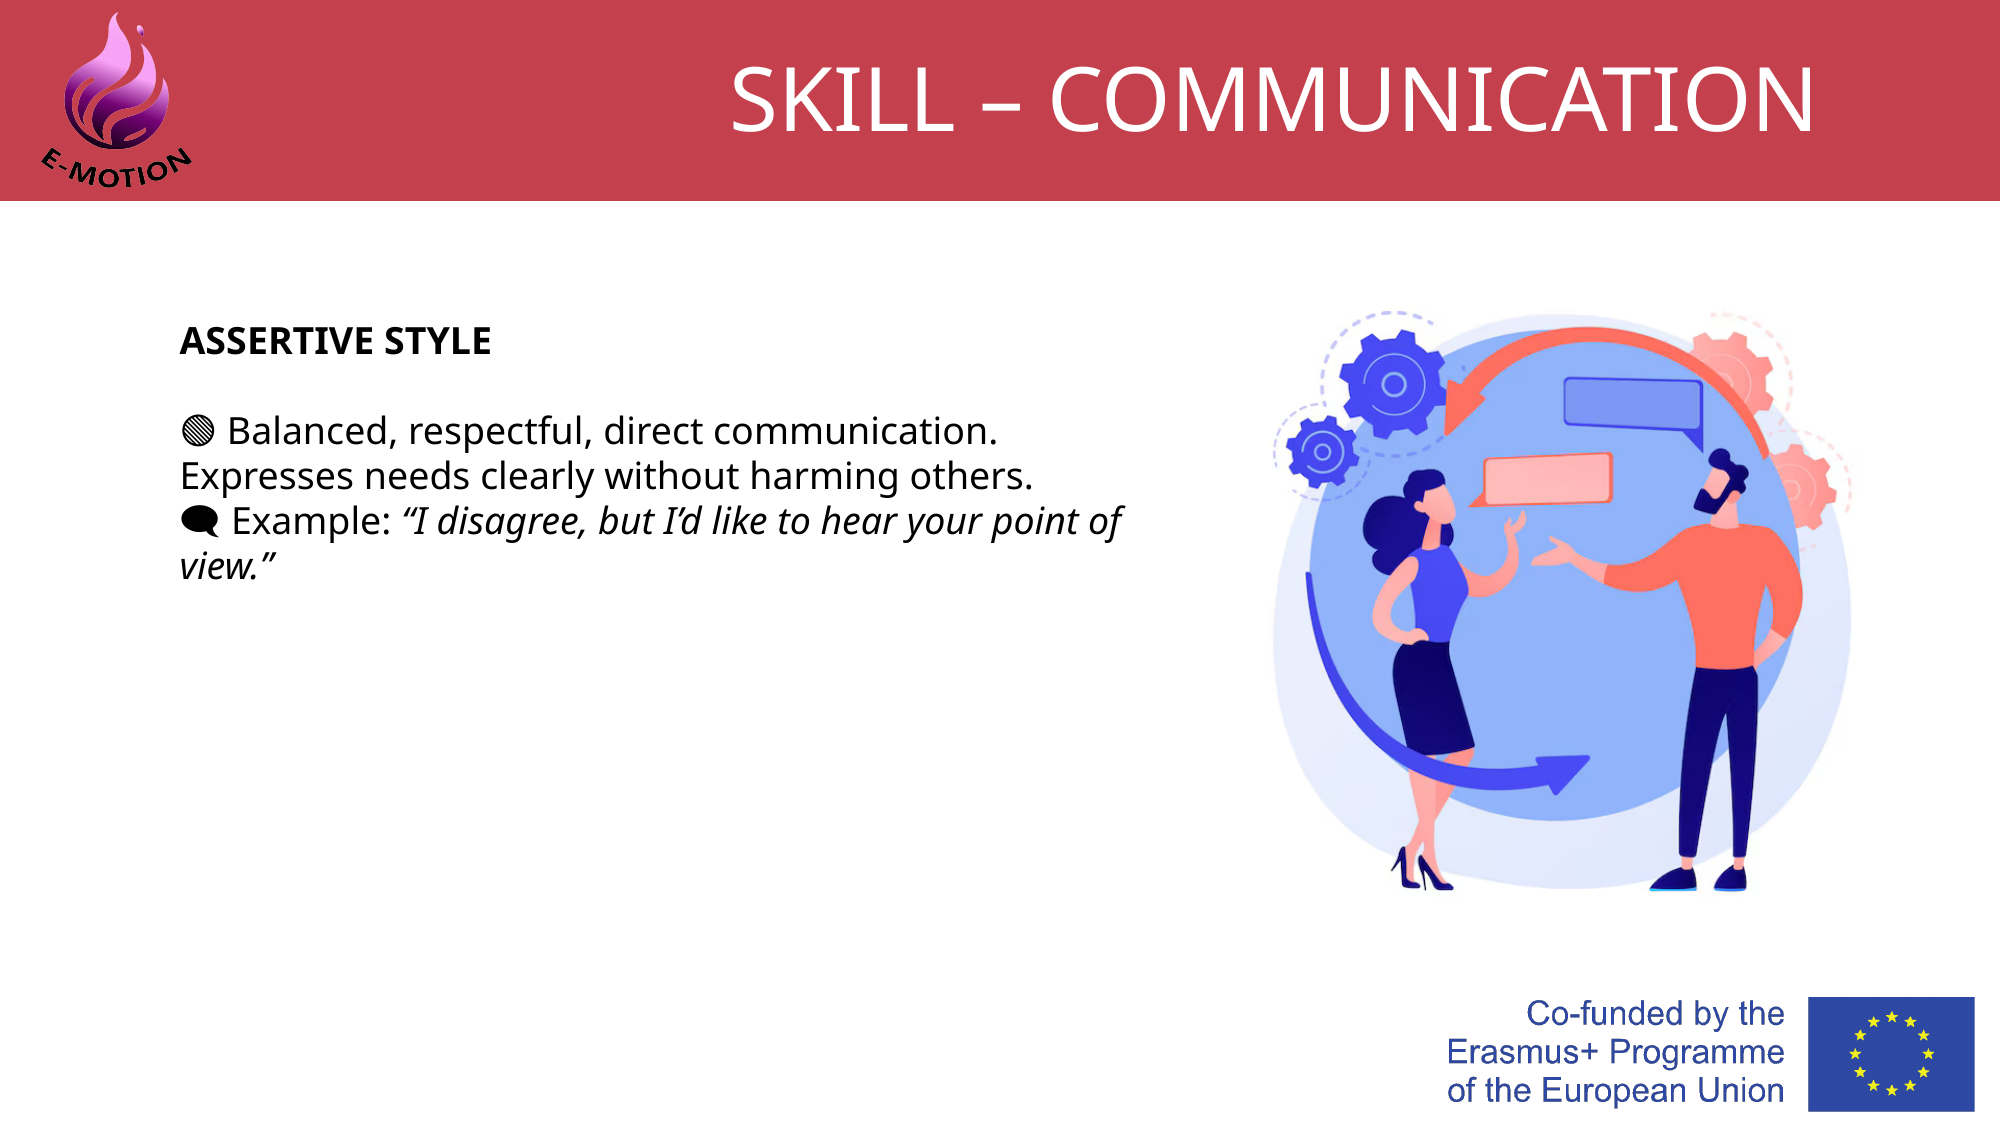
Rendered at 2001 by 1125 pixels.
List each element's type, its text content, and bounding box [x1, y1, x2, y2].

picture [1396, 995, 1975, 1116]
text_box SKILL – COMMUNICATION [576, 35, 1836, 310]
text_box ASSERTIVE STYLE 🟢 Balanced, respectful, direct communication. Expresses needs clearly without harming others. 🗨️ Example: “I disagree, but I’d like to hear your point of view.” [164, 310, 1171, 596]
picture [0, 0, 253, 247]
picture [1176, 215, 1949, 987]
